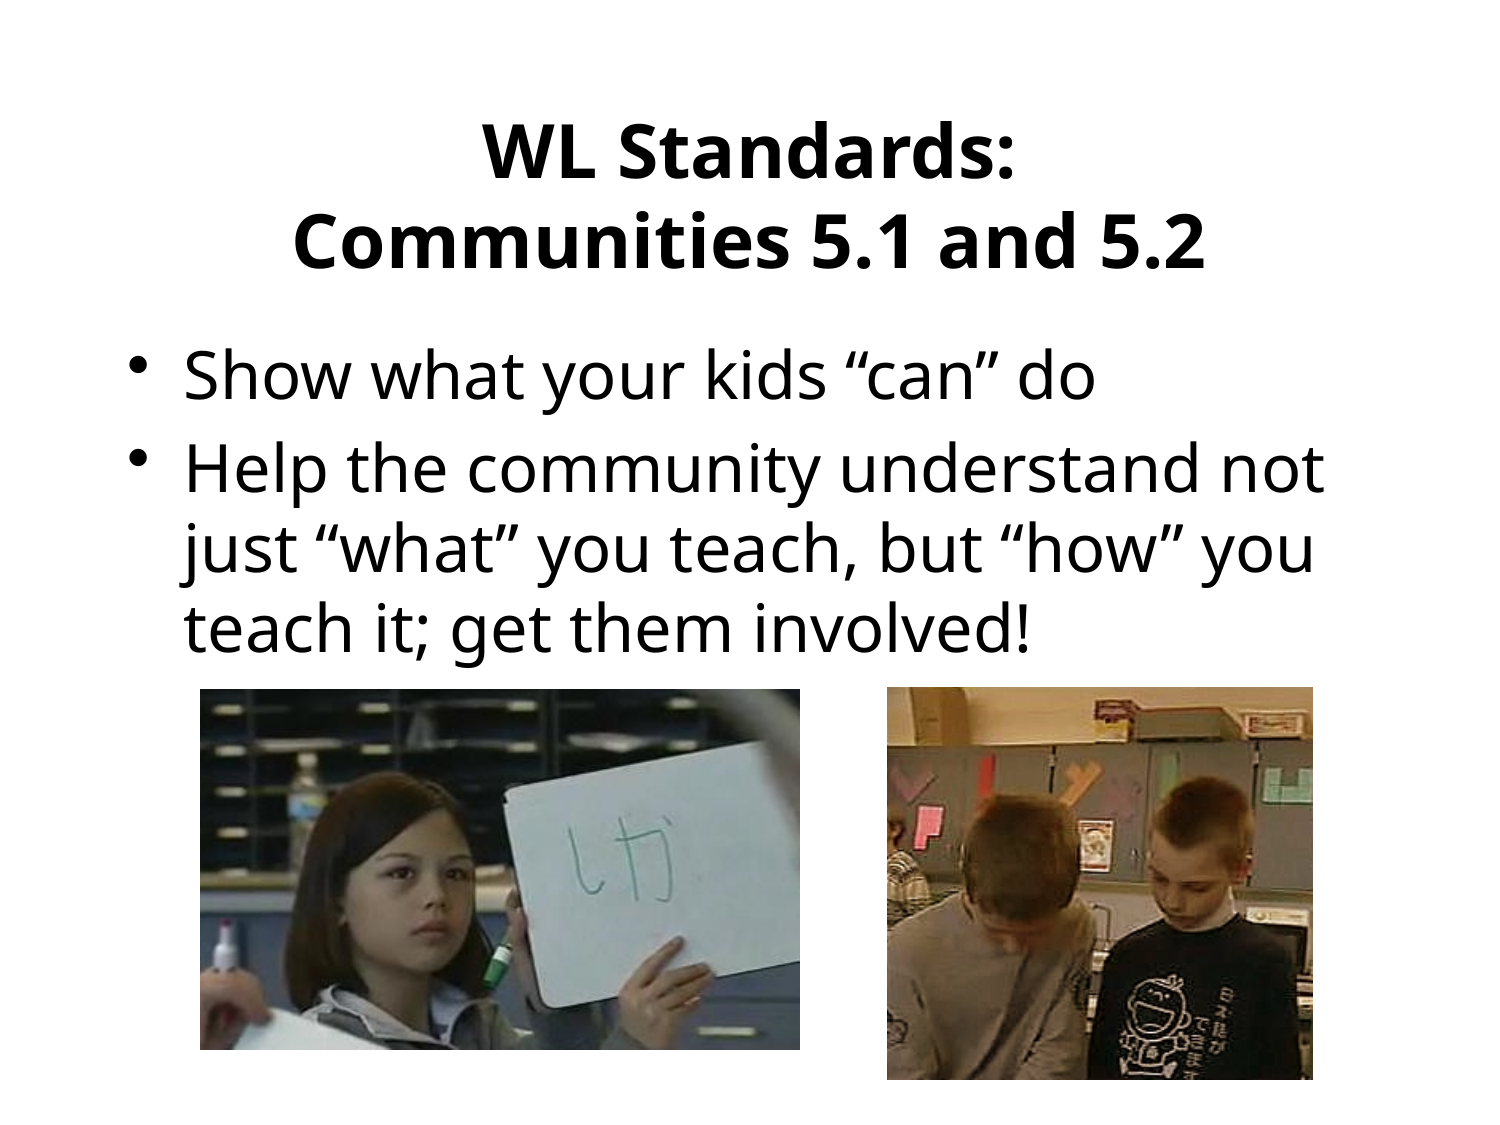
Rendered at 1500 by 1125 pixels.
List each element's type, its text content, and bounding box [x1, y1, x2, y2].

picture [887, 687, 1313, 1080]
list Show what your kids “can” do Help the community understand not just “what” you teach, but “how” you teach it; get them involved! [112, 324, 1388, 1001]
title WL Standards: Communities 5.1 and 5.2 [112, 99, 1388, 288]
picture [199, 689, 801, 1051]
